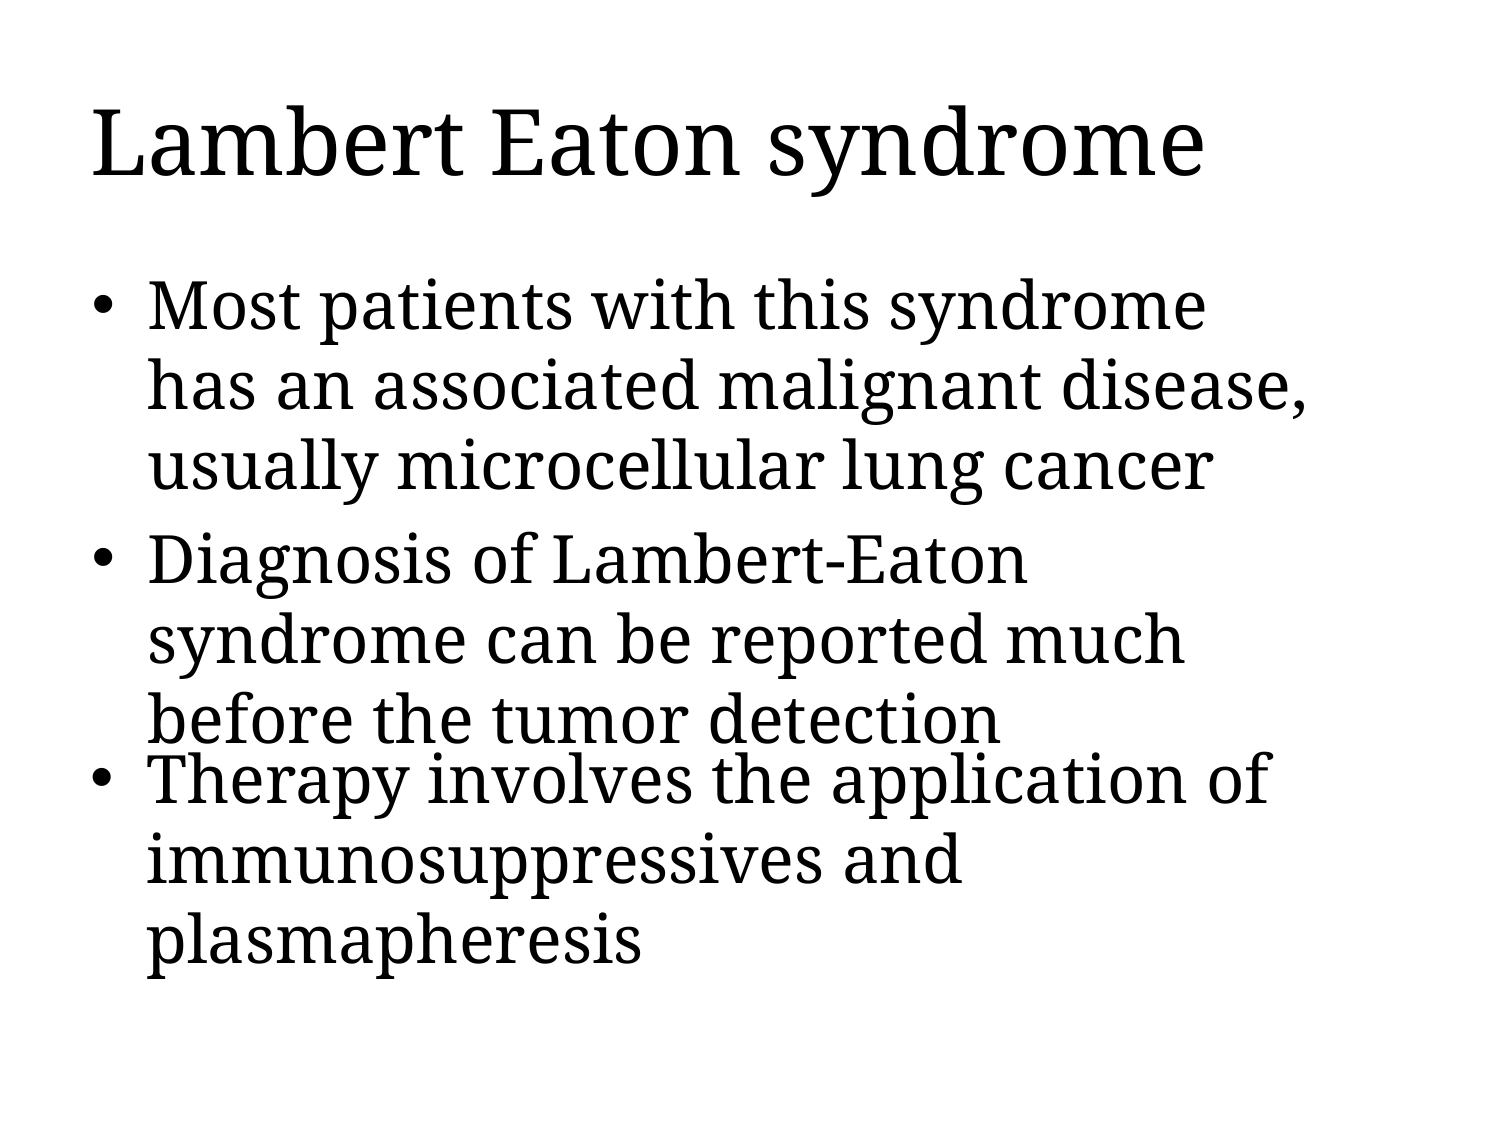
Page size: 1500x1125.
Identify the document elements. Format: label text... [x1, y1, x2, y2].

title Lambert Eaton syndrome [75, 45, 1425, 233]
text_box Most patients with this syndrome has an associated malignant disease, usually microcellular lung cancer Diagnosis of Lambert-Eaton syndrome can be reported much before the tumor detection [76, 255, 1352, 776]
list Therapy involves the application of immunosuppressives and plasmapheresis [75, 262, 1425, 1005]
